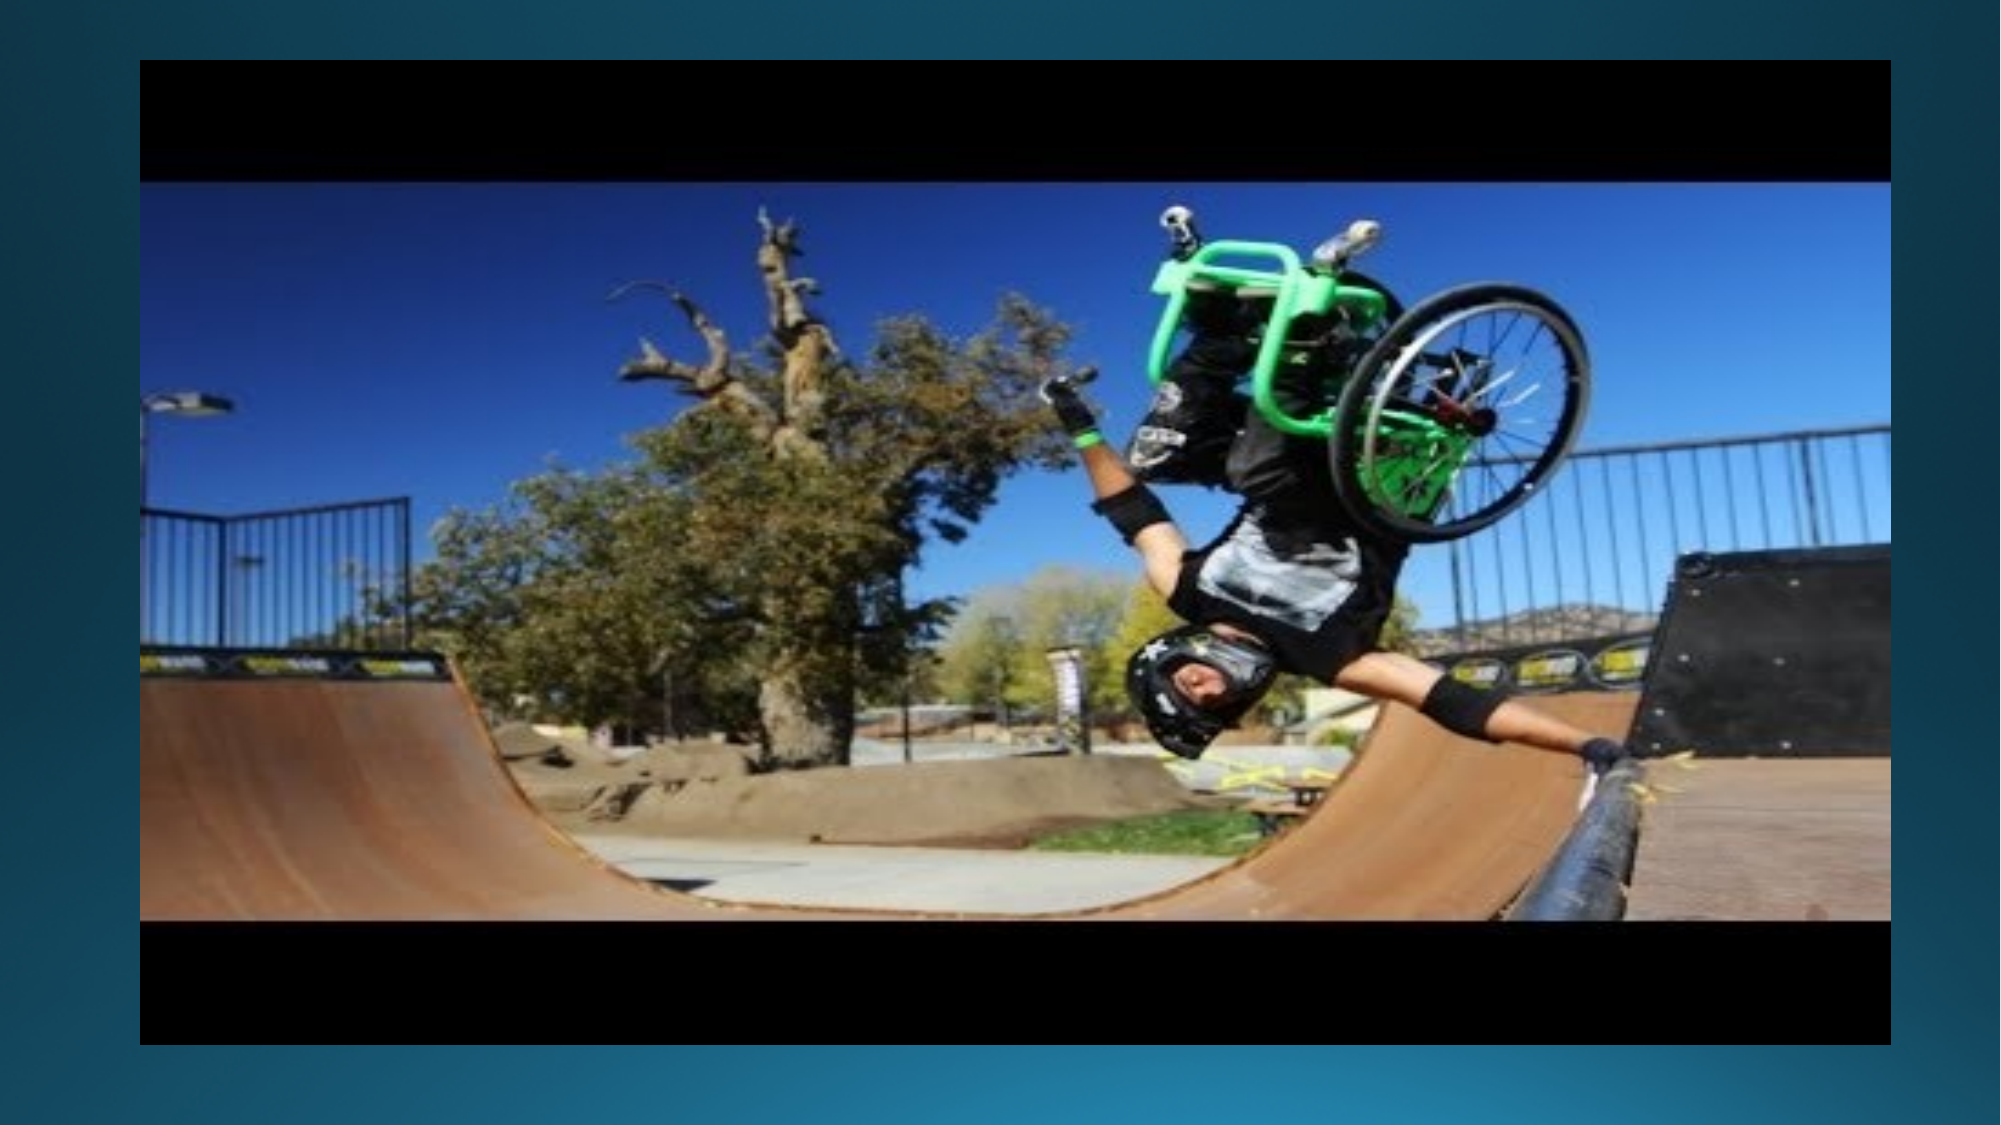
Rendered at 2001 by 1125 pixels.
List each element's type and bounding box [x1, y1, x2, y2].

picture [0, 0, 2001, 1125]
list [139, 59, 1892, 1045]
